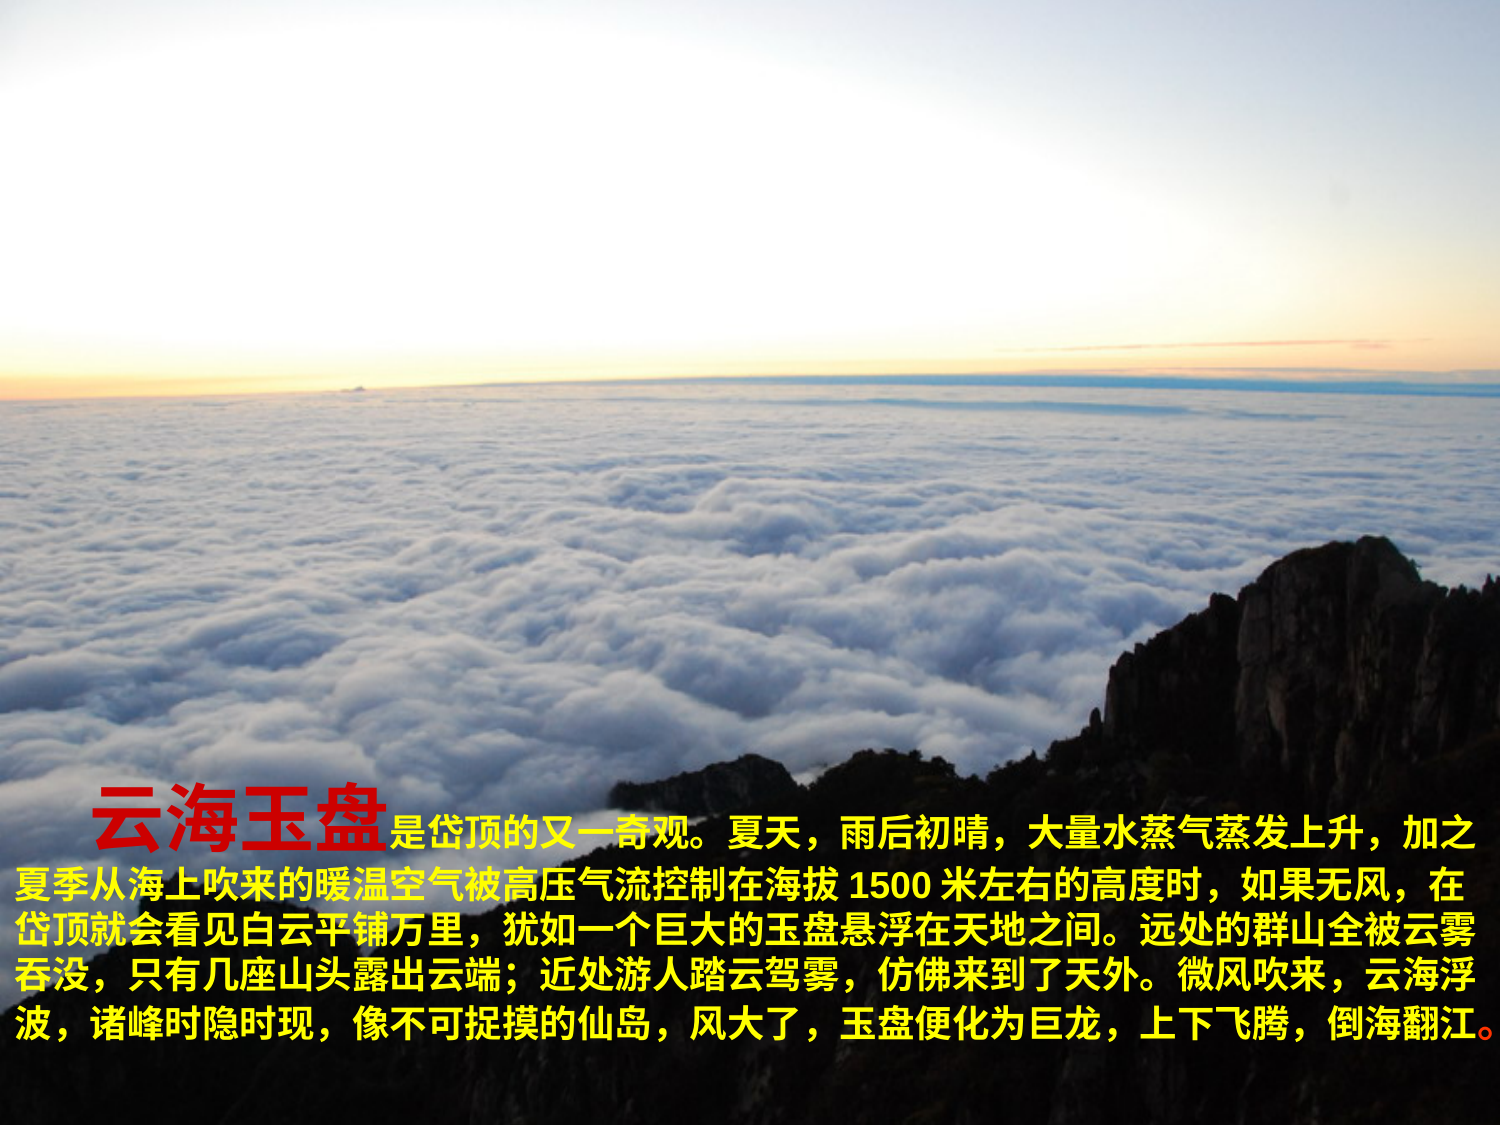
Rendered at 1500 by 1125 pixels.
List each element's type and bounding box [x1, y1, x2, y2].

list [0, 0, 1500, 1125]
